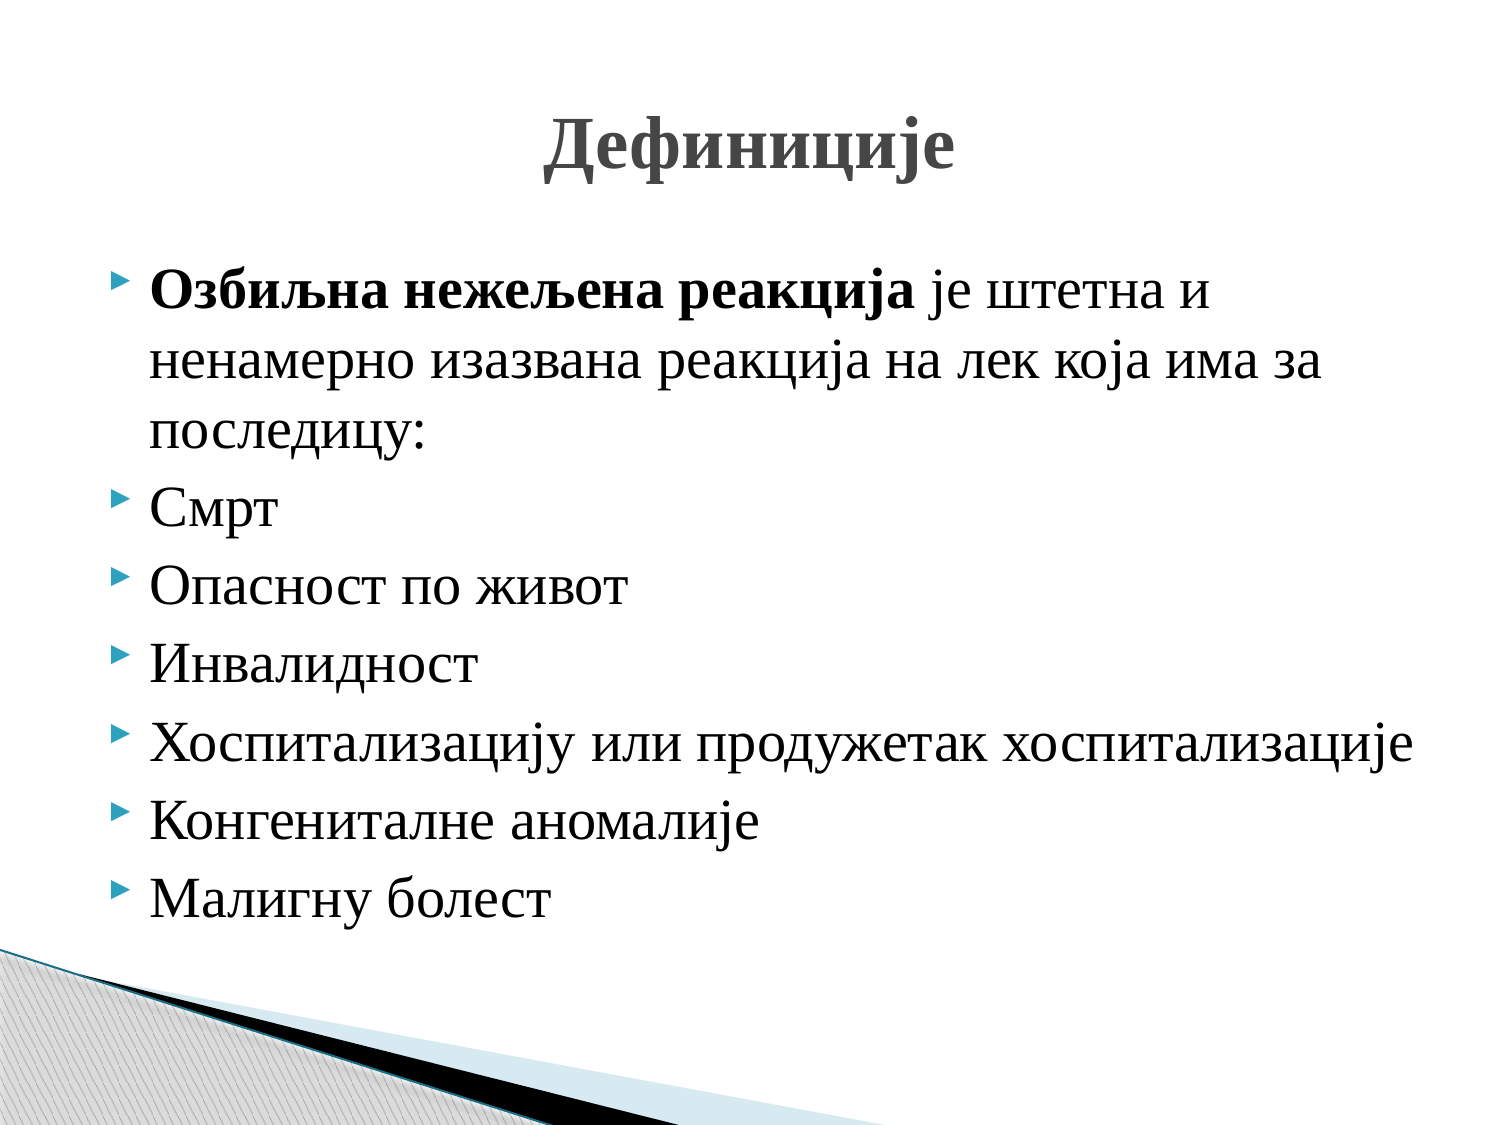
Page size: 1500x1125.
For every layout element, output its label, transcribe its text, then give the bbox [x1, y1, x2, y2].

title Дефиниције [75, 45, 1425, 233]
list Озбиљна нежељена реакција је штетна и ненамерно изазвана реакција на лек која има за последицу: Смрт Опасност по живот Инвалидност Хоспитализацију или продужетак хоспитализације Конгениталне аномалије Малигну болест [75, 243, 1447, 986]
